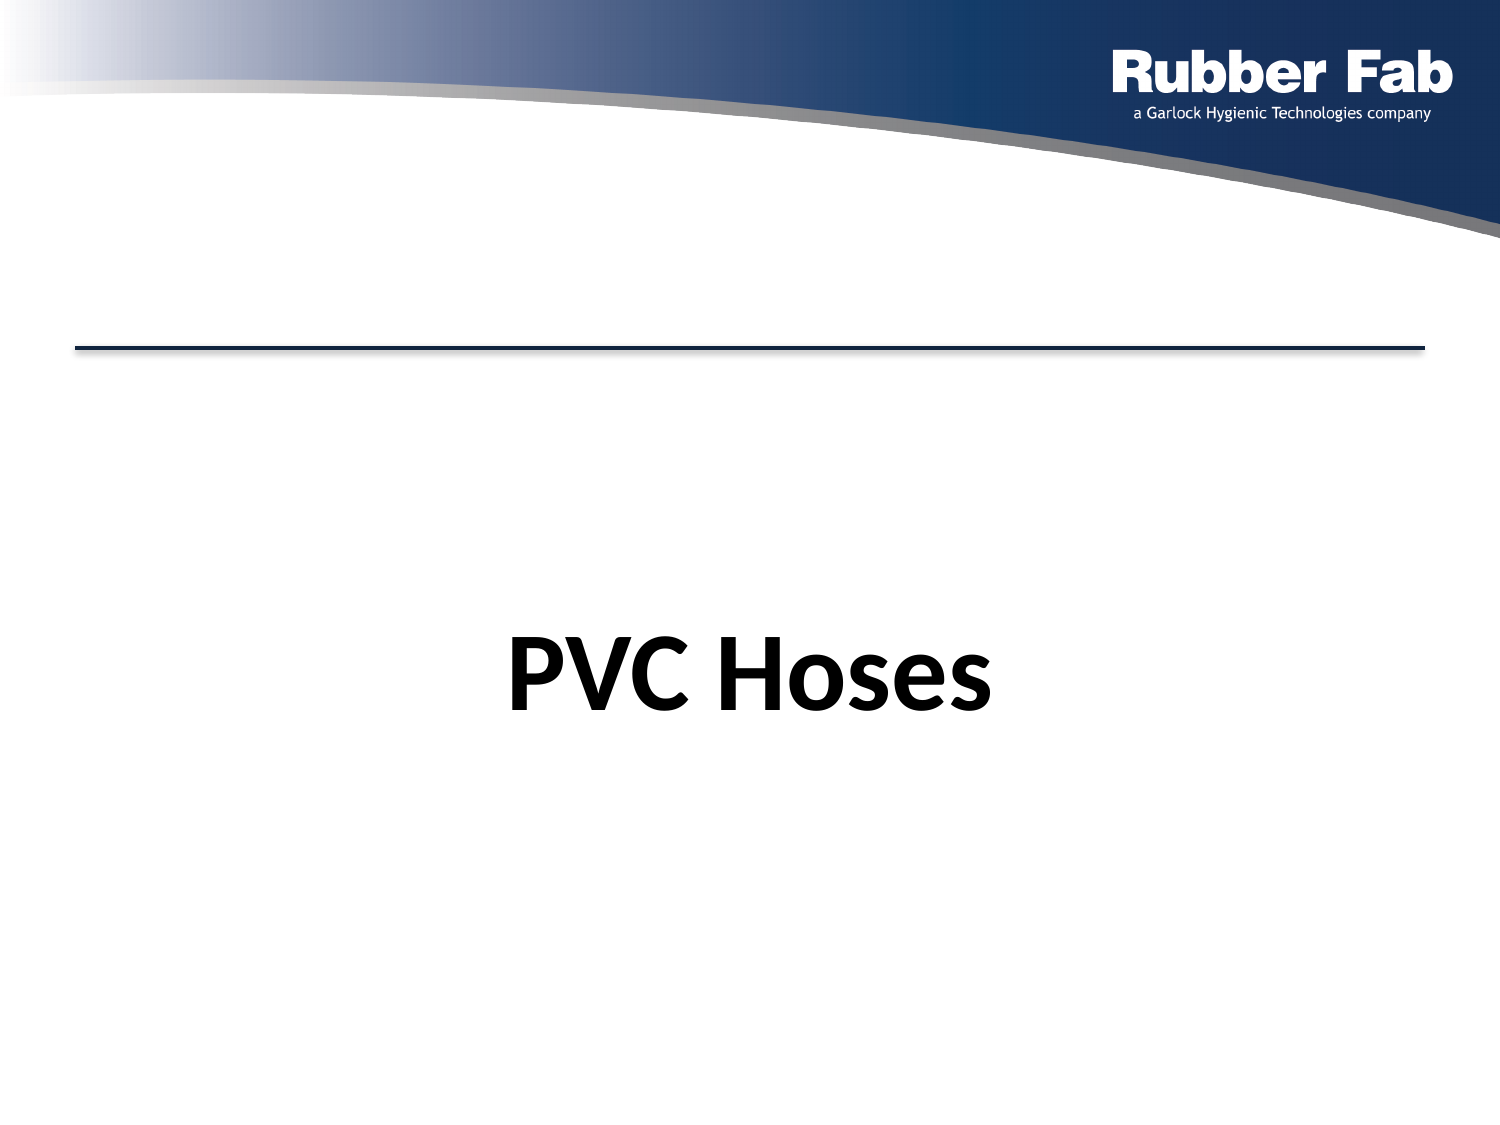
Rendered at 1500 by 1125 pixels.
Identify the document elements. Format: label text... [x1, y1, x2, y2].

picture [0, 0, 1500, 240]
title PVC Hoses [75, 572, 1425, 760]
